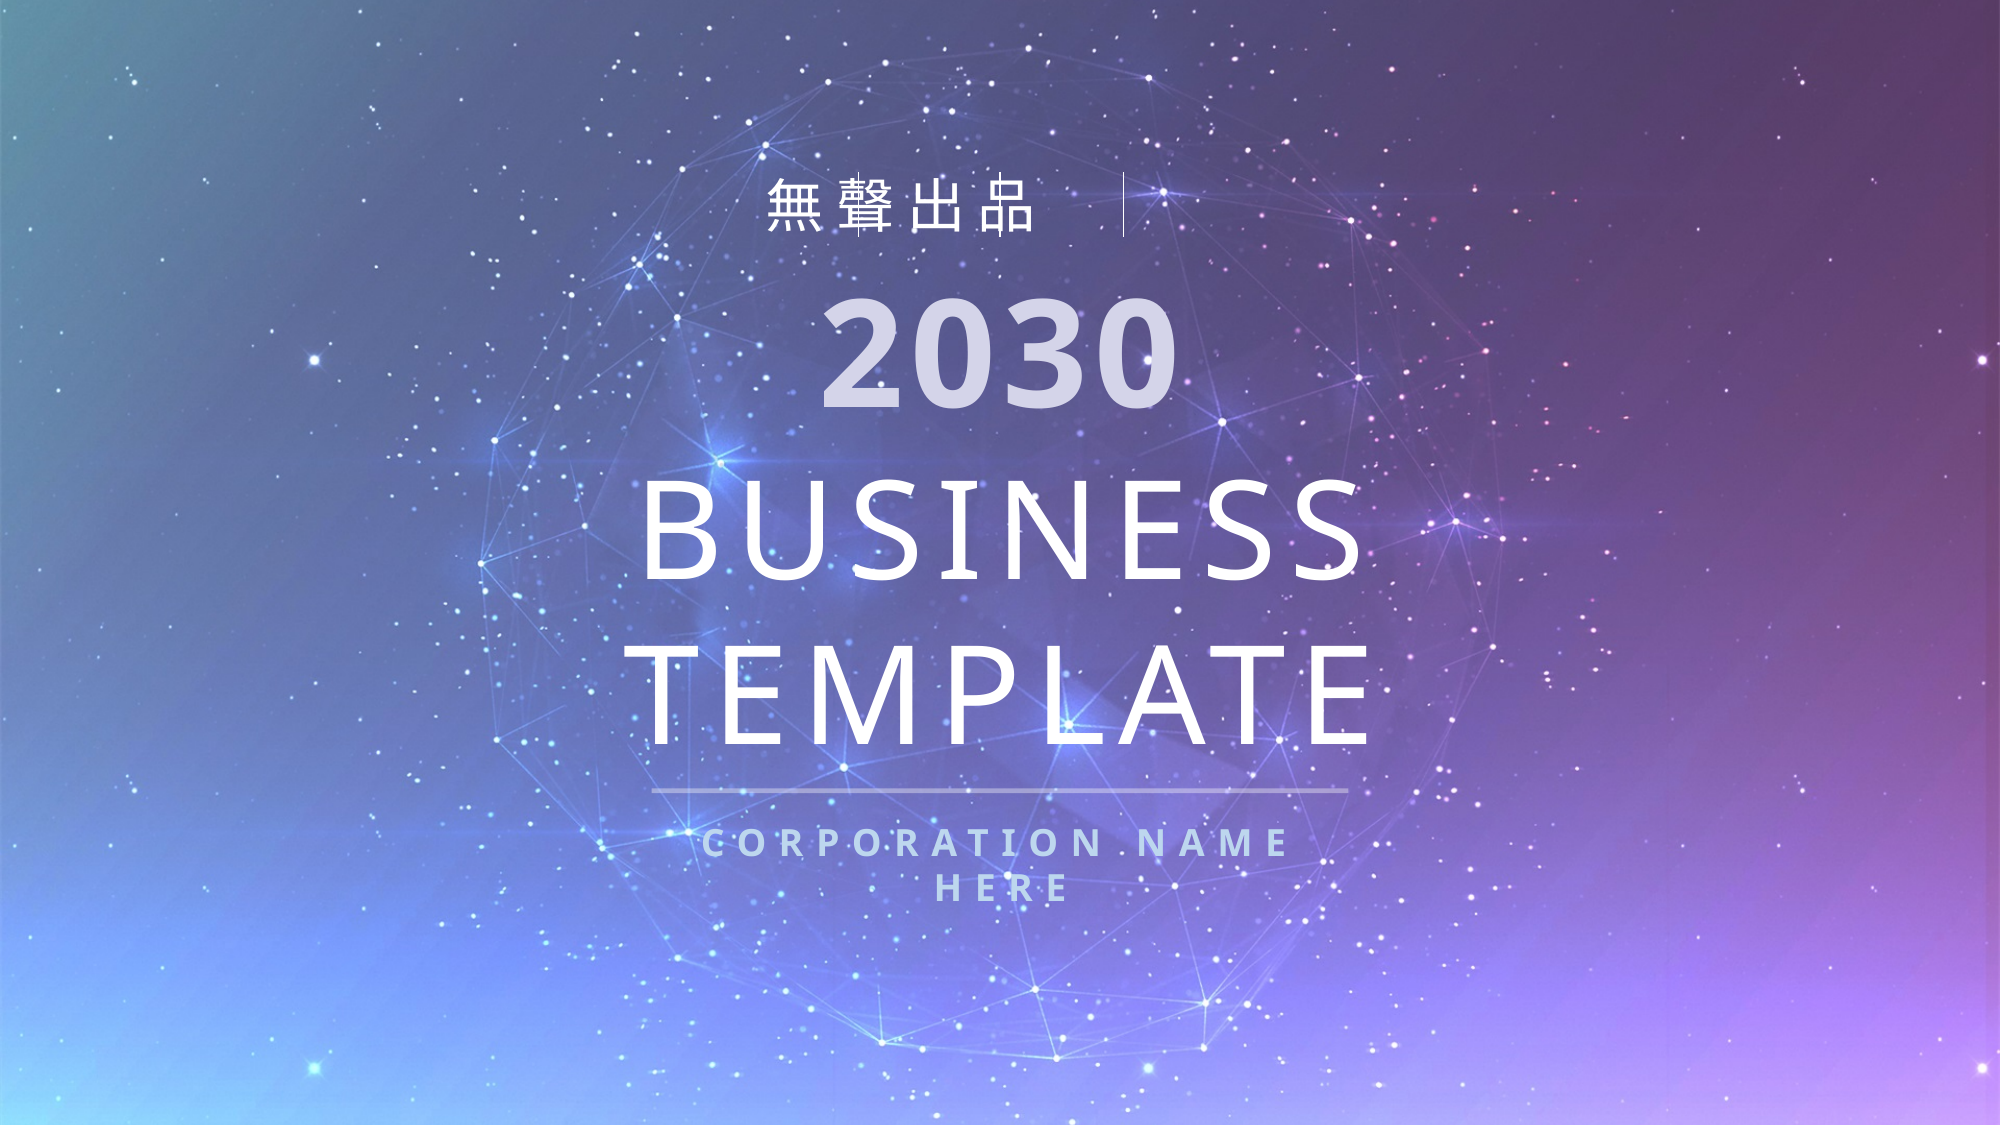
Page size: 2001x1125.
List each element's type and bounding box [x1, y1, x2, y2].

text_box [751, 161, 1249, 248]
picture [0, 0, 2000, 1125]
